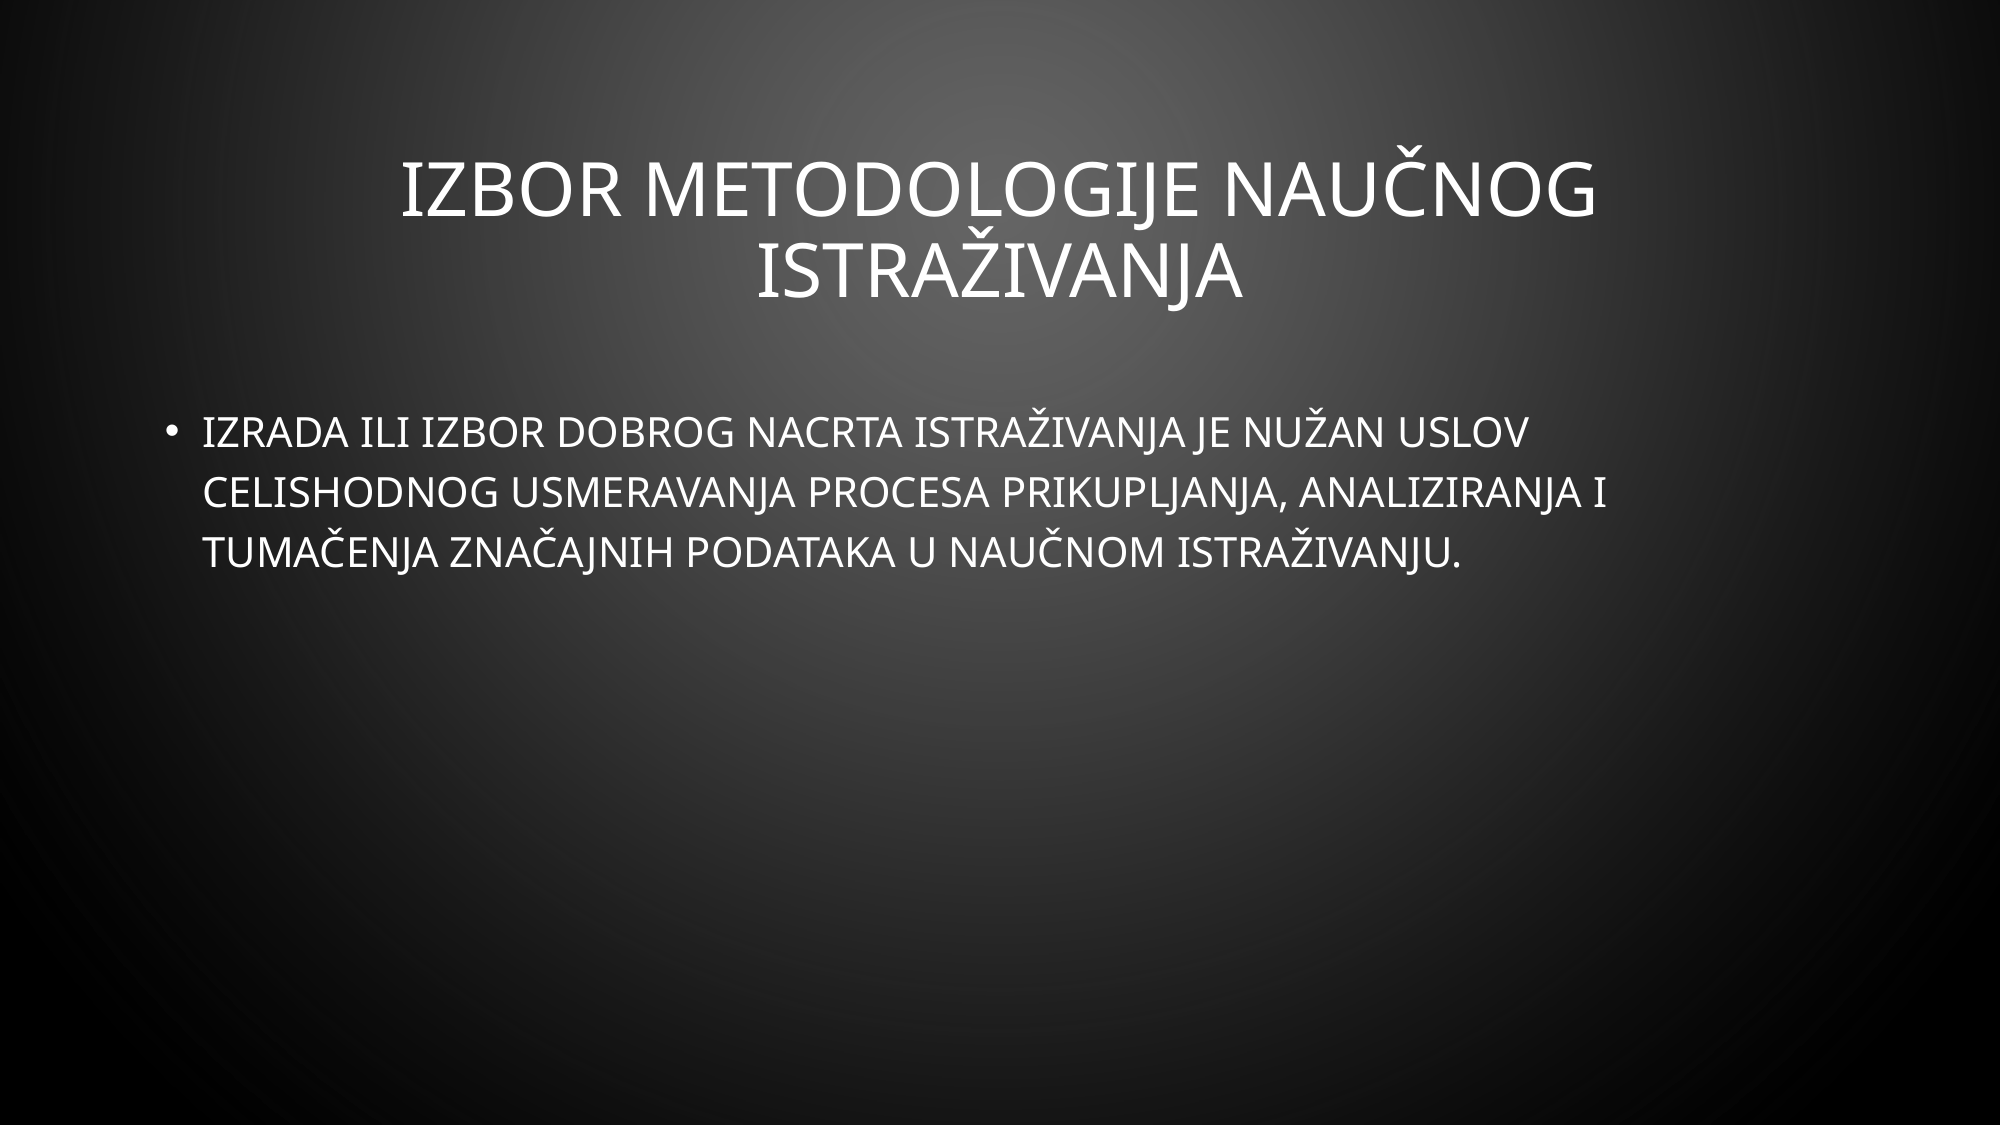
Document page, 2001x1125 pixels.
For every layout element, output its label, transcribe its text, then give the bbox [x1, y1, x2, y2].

list IZRADA ili izbor dobrog nacrta istraživanja je nužan uslov celishodnog usmeravanja procesa prikupljanja, analiziranja i tumačenja značajnih podataka u NAUČNOM istraživanju. [149, 388, 1851, 950]
title IZBOR METODOLOGIJE NAUČNOG ISTRAŽIVANJA [149, 101, 1851, 364]
picture [0, 0, 2000, 1125]
